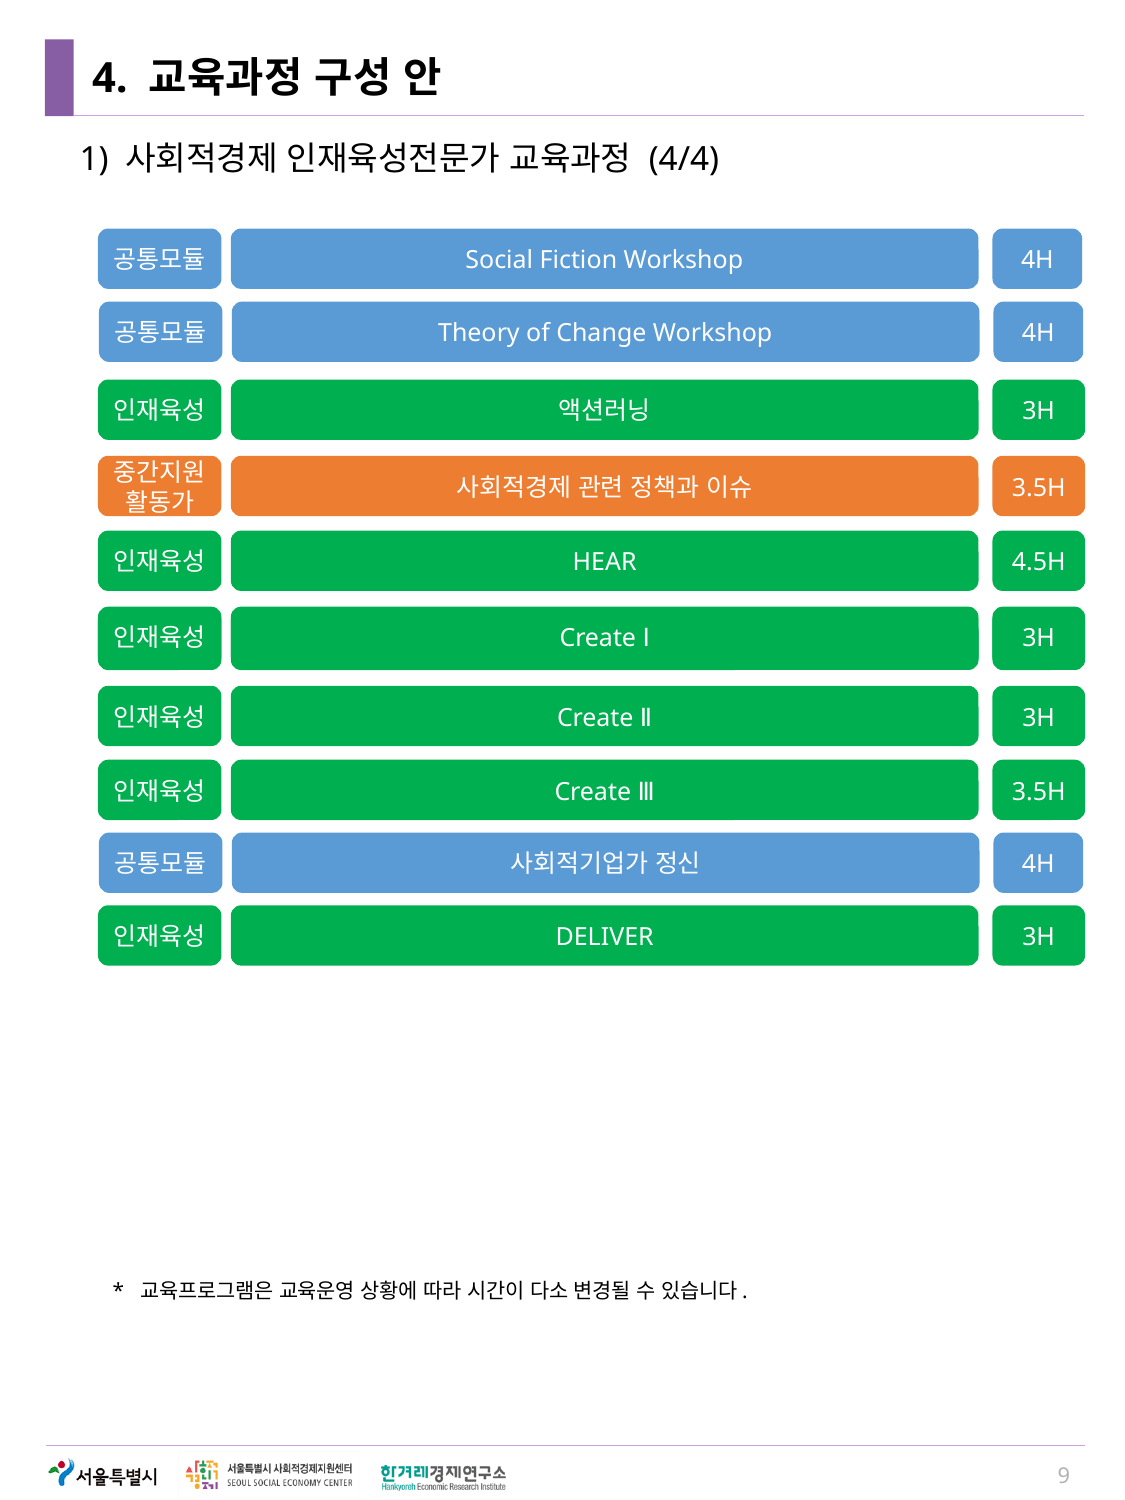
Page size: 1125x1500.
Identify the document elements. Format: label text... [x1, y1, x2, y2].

picture [48, 1457, 157, 1486]
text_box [97, 530, 1086, 591]
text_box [97, 667, 1086, 671]
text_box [97, 685, 1086, 747]
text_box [97, 759, 1086, 821]
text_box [97, 228, 1083, 289]
slide_number 9 [832, 1436, 1086, 1500]
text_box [97, 905, 1086, 966]
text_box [97, 379, 1086, 440]
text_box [98, 832, 1084, 893]
title 4. 교육과정 구성 안 [77, 49, 1034, 110]
text_box * 교육프로그램은 교육운영 상황에 따라 시간이 다소 변경될 수 있습니다. [97, 1273, 1055, 1311]
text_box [97, 606, 1086, 667]
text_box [97, 455, 1086, 517]
text_box 1) 사회적경제 인재육성전문가 교육과정 (4/4) [64, 130, 734, 185]
picture [178, 1451, 360, 1499]
picture [381, 1465, 506, 1491]
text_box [98, 301, 1084, 362]
